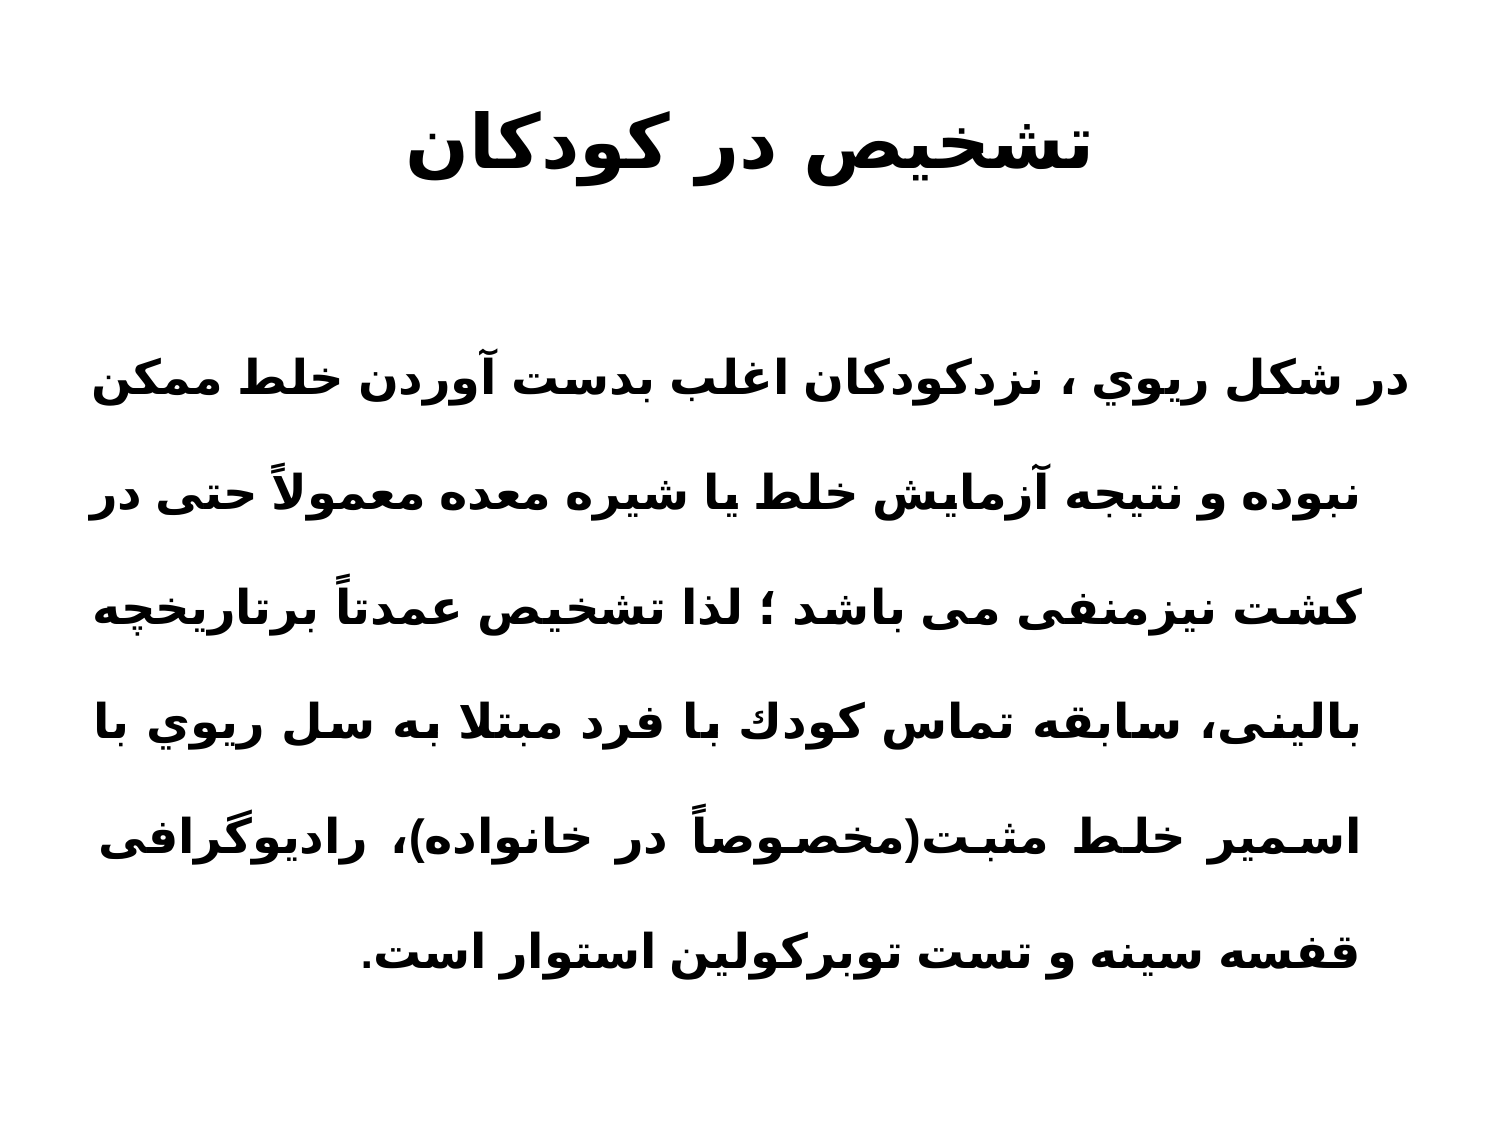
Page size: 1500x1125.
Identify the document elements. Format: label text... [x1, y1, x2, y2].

list در شکل ریوي ، نزدکودکان اغلب بدست آوردن خلط ممکن نبوده و نتیجه آزمایش خلط یا شیره معده معمولاً حتی در کشت نیزمنفی می باشد ؛ لذا تشخیص عمدتاً برتاریخچه بالینی، سابقه تماس کودك با فرد مبتلا به سل ریوي با اسمیر خلط مثبت(مخصوصاً در خانواده)، رادیوگرافی قفسه سینه و تست توبرکولین استوار است. [75, 262, 1425, 1005]
title تشخيص در كودكان [75, 45, 1425, 233]
